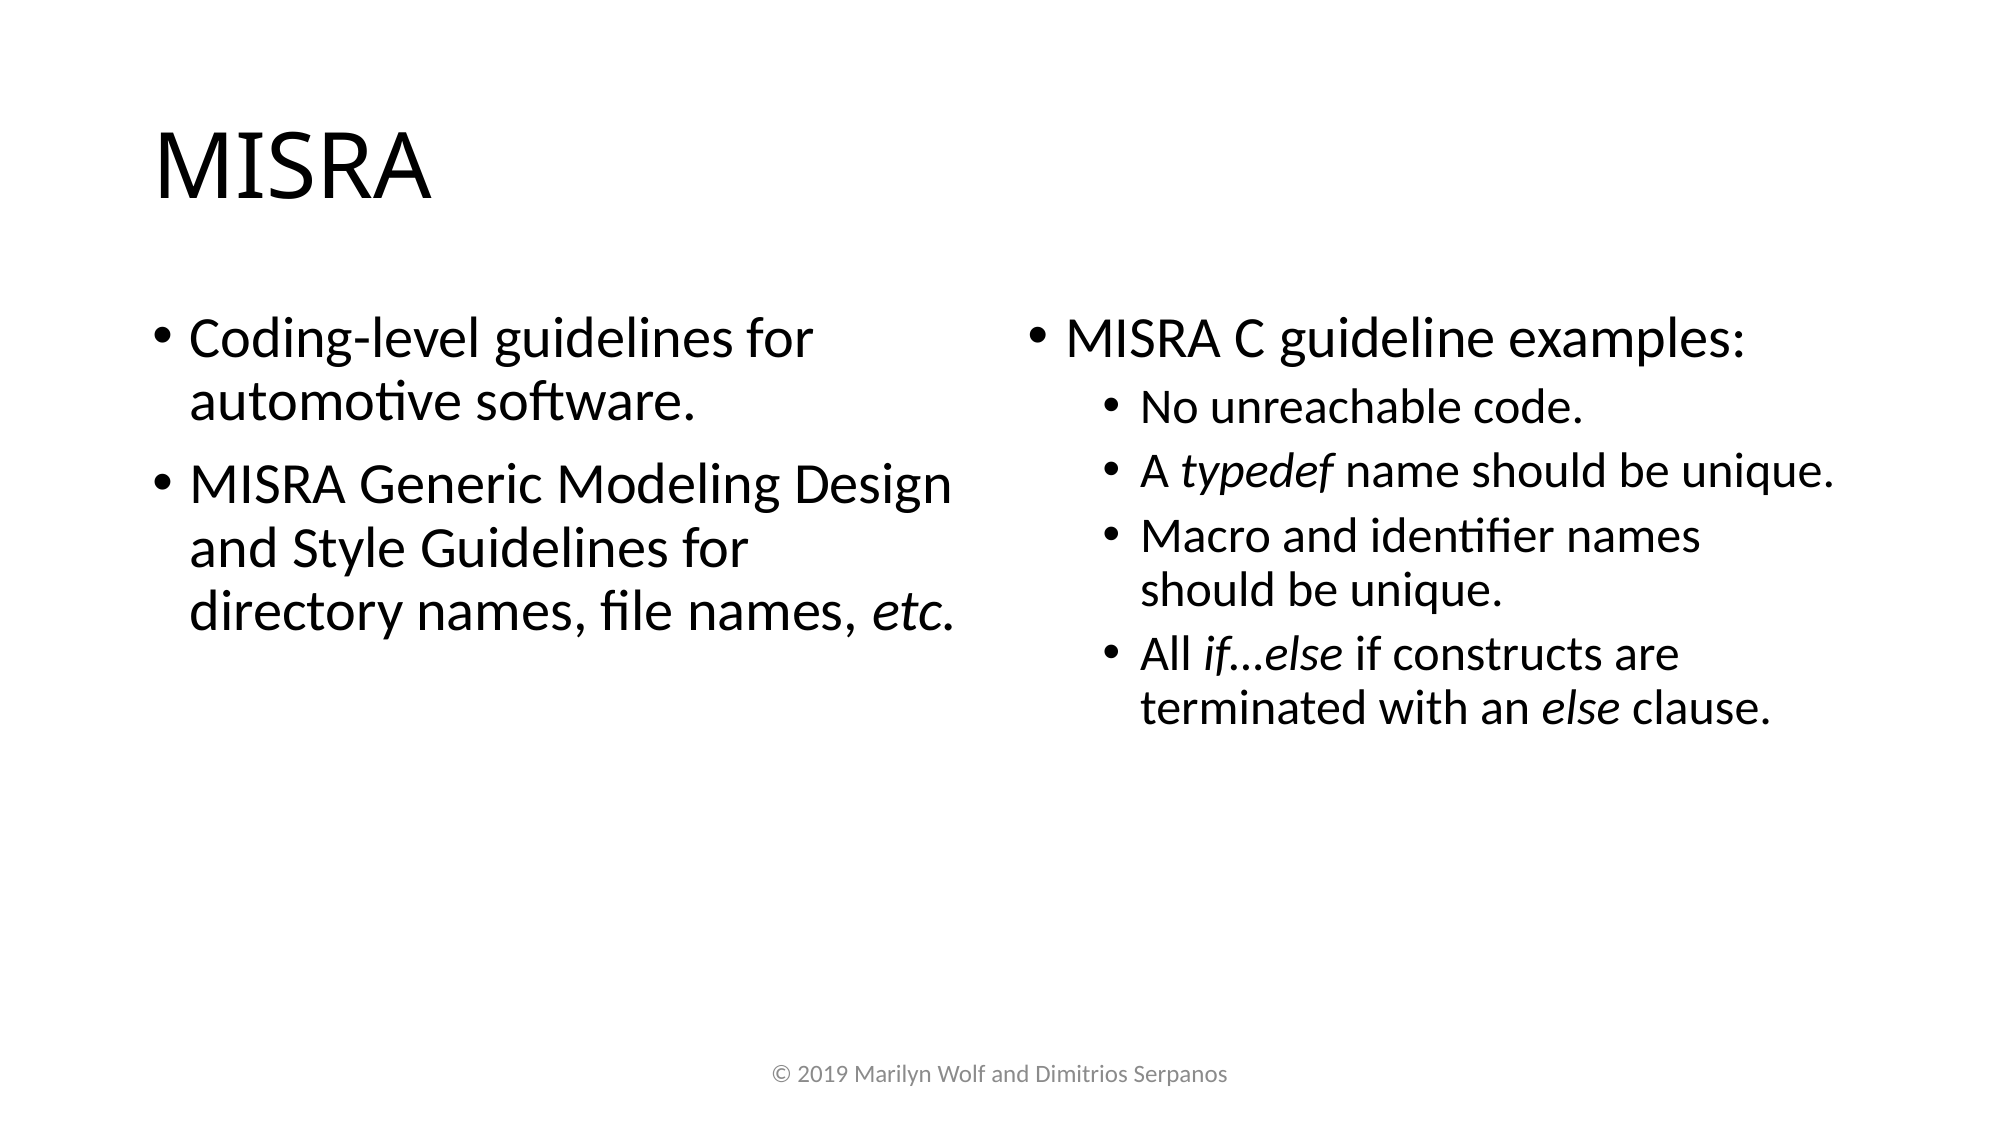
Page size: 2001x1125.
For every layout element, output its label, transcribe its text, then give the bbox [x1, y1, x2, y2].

list Coding-level guidelines for automotive software. MISRA Generic Modeling Design and Style Guidelines for directory names, file names, etc. [137, 299, 988, 1014]
list MISRA C guideline examples: No unreachable code. A typedef name should be unique. Macro and identifier names should be unique. All if…else if constructs are terminated with an else clause. [1012, 299, 1863, 1014]
footer © 2019 Marilyn Wolf and Dimitrios Serpanos [662, 1042, 1338, 1103]
title MISRA [137, 59, 1863, 278]
